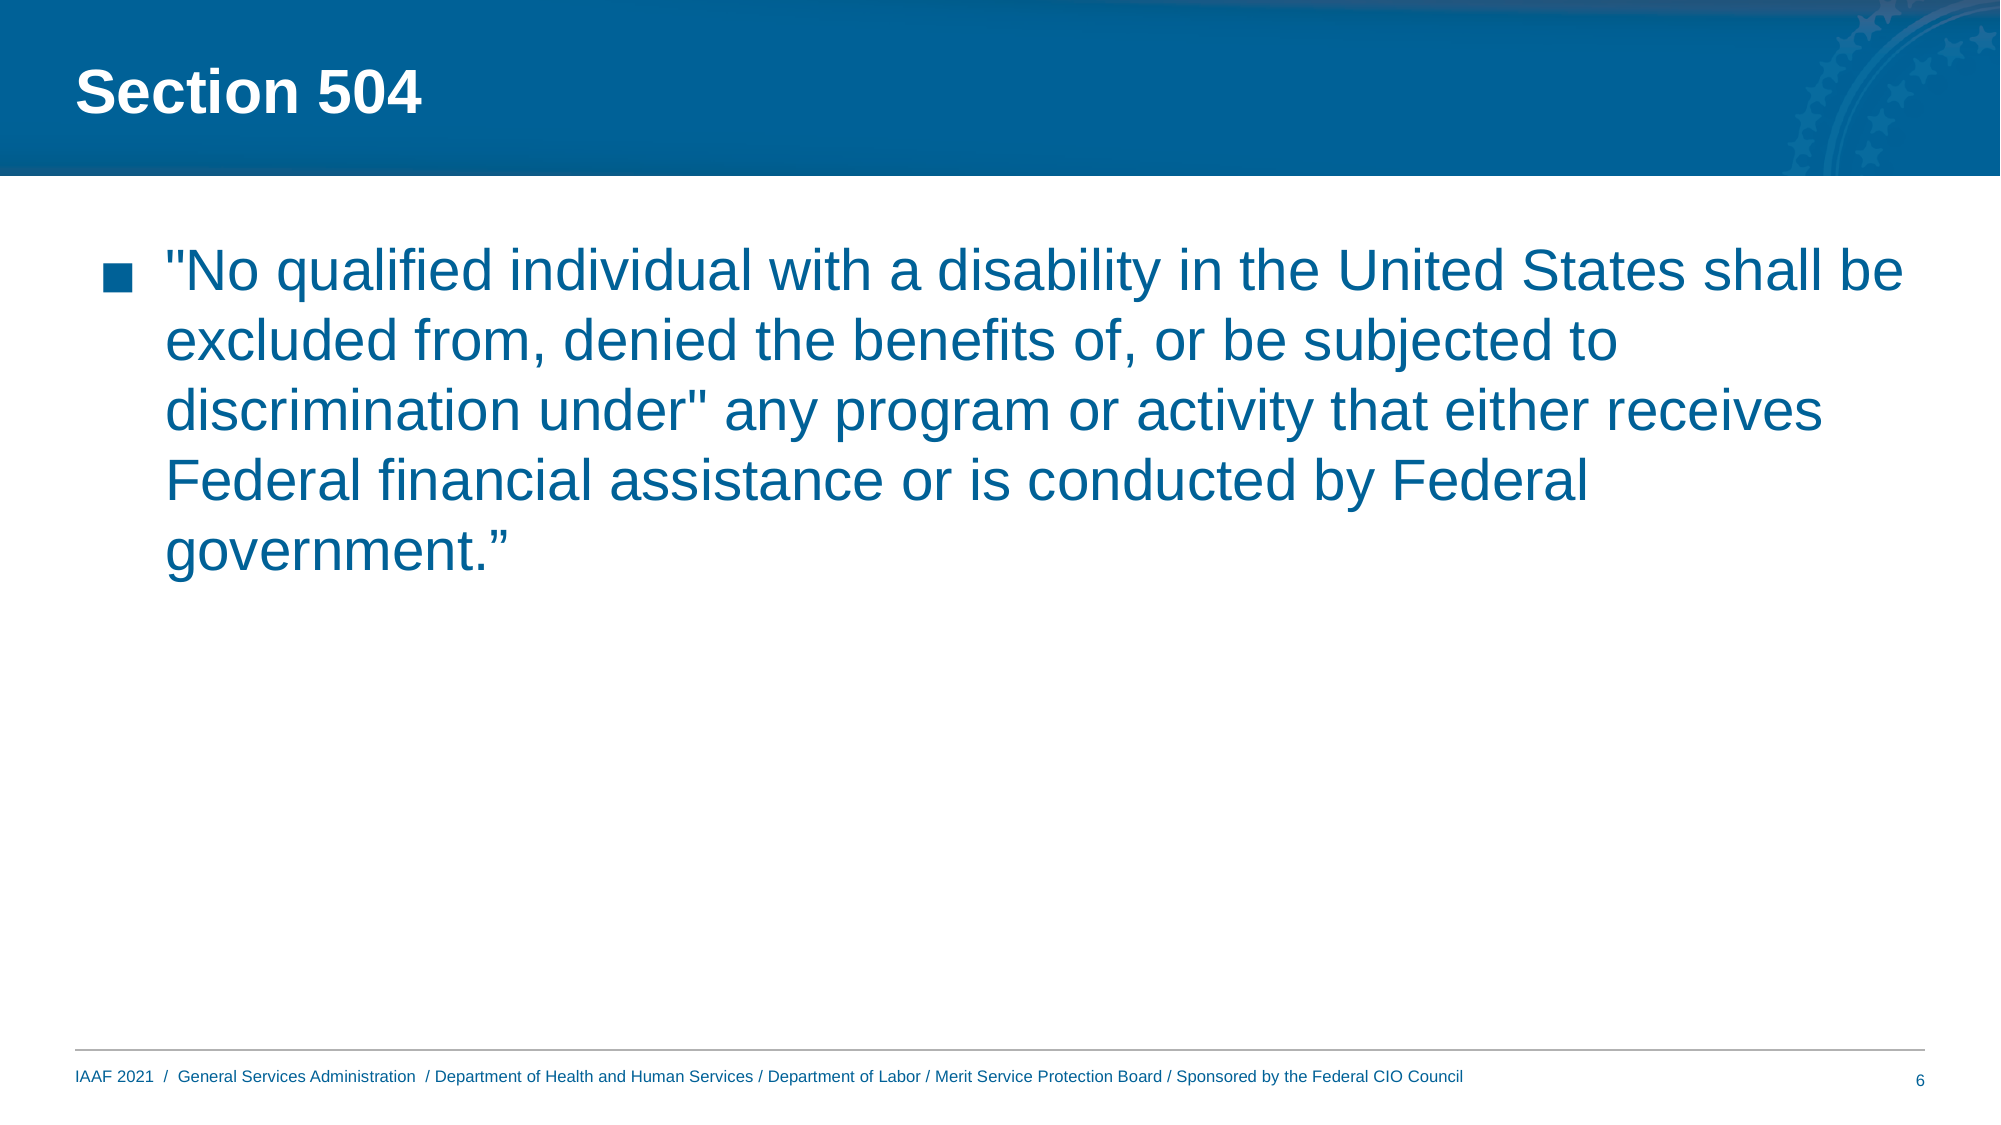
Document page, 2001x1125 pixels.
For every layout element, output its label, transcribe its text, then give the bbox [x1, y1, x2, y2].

picture [0, 168, 666, 176]
picture [0, 0, 2000, 176]
list "No qualified individual with a disability in the United States shall be excluded from, denied the benefits of, or be subjected to discrimination under" any program or activity that either receives Federal financial assistance or is conducted by Federal government.” [75, 224, 1925, 1035]
title Section 504 [75, 52, 1800, 128]
slide_number 6 [1880, 1065, 1925, 1095]
